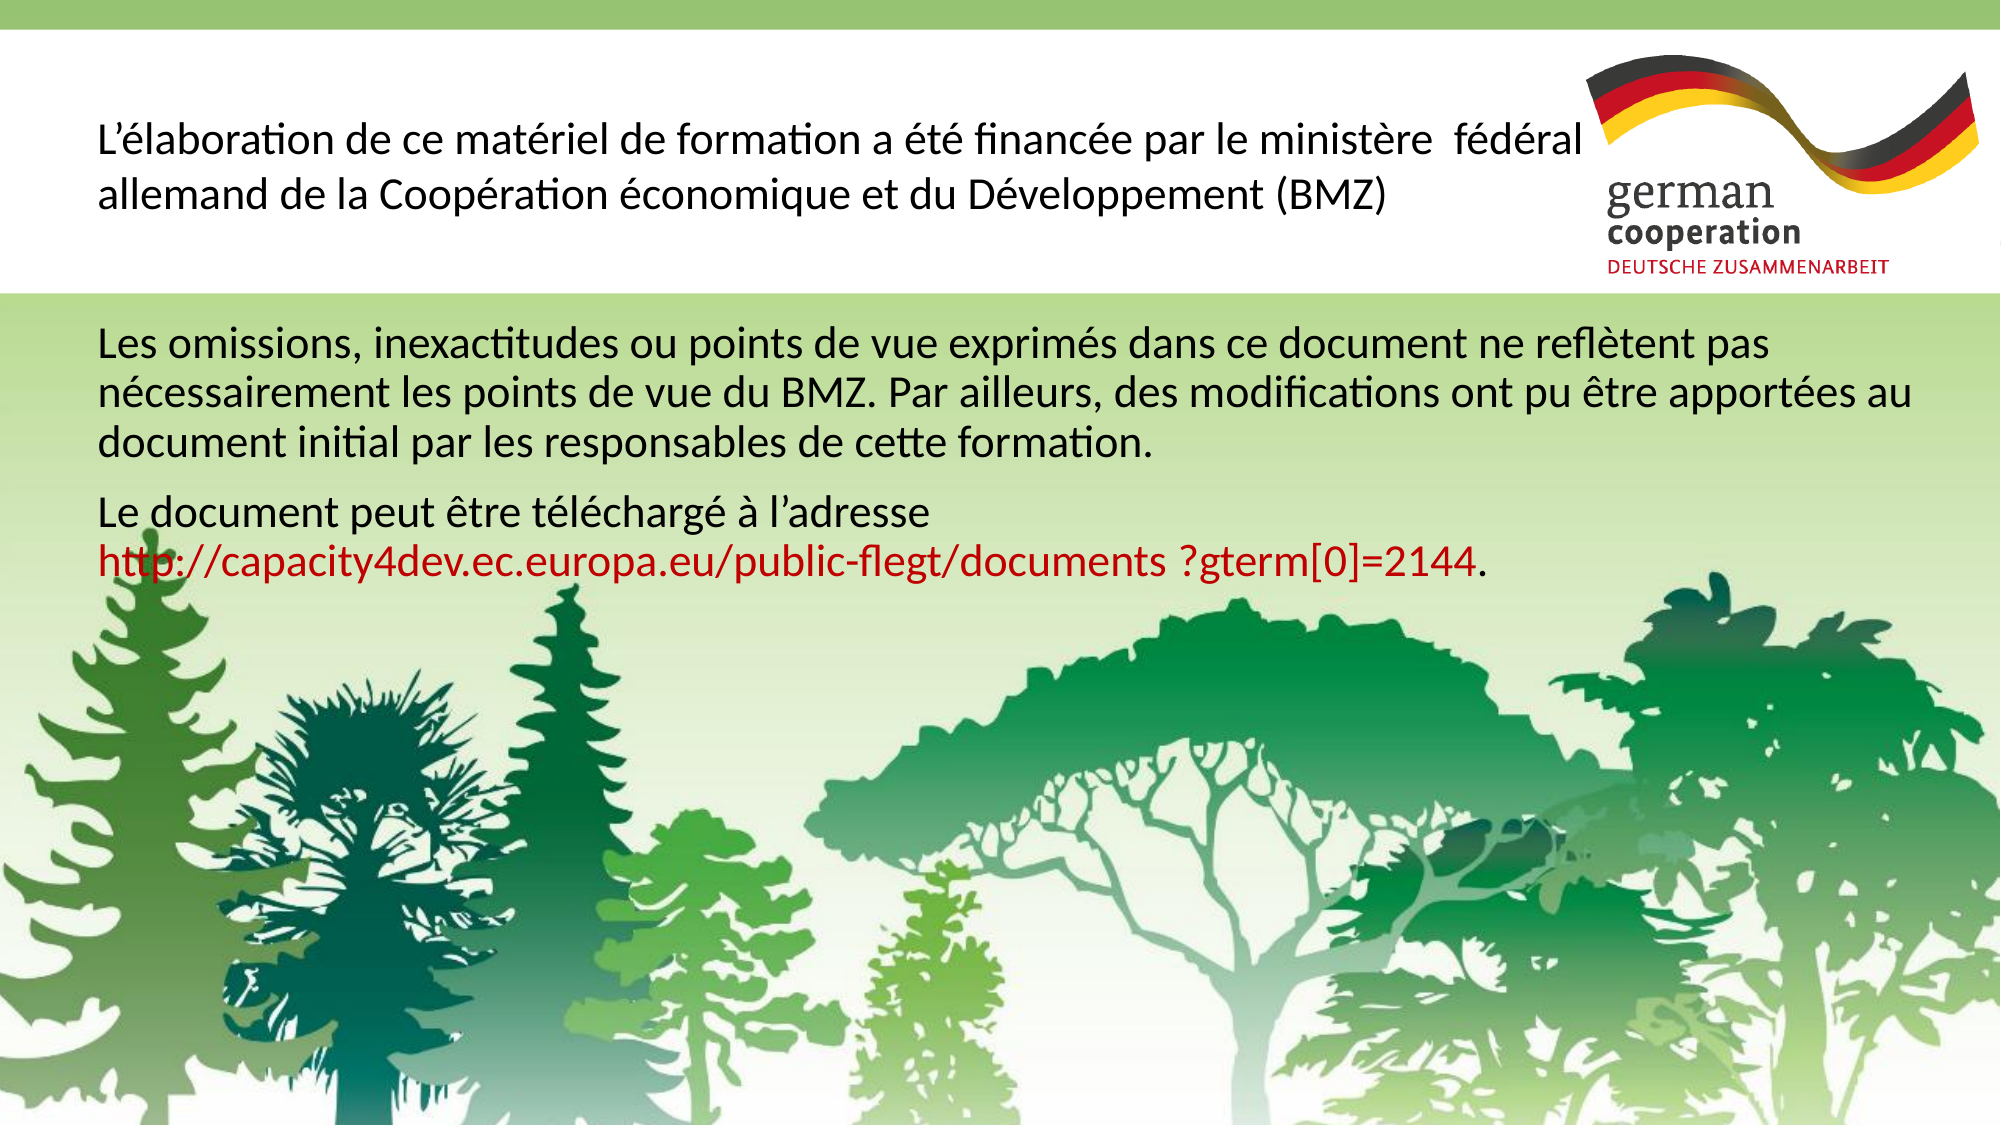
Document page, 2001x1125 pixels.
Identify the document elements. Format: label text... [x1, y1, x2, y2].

slide_number 25 [1493, 1065, 1944, 1125]
picture [0, 0, 2000, 29]
picture [1586, 55, 1979, 274]
subtitle Les omissions, inexactitudes ou points de vue exprimés dans ce document ne reflètent pas nécessairement les points de vue du BMZ. Par ailleurs, des modifications ont pu être apportées au document initial par les responsables de cette formation. Le document peut être téléchargé à l’adresse http://capacity4dev.ec.europa.eu/public-flegt/documents ?gterm[0]=2144. [82, 311, 1947, 606]
text_box L’élaboration de ce matériel de formation a été financée par le ministère fédéral allemand de la Coopération économique et du Développement (BMZ) [82, 101, 1586, 227]
picture [0, 294, 2000, 1125]
text_box [0, 29, 2000, 294]
